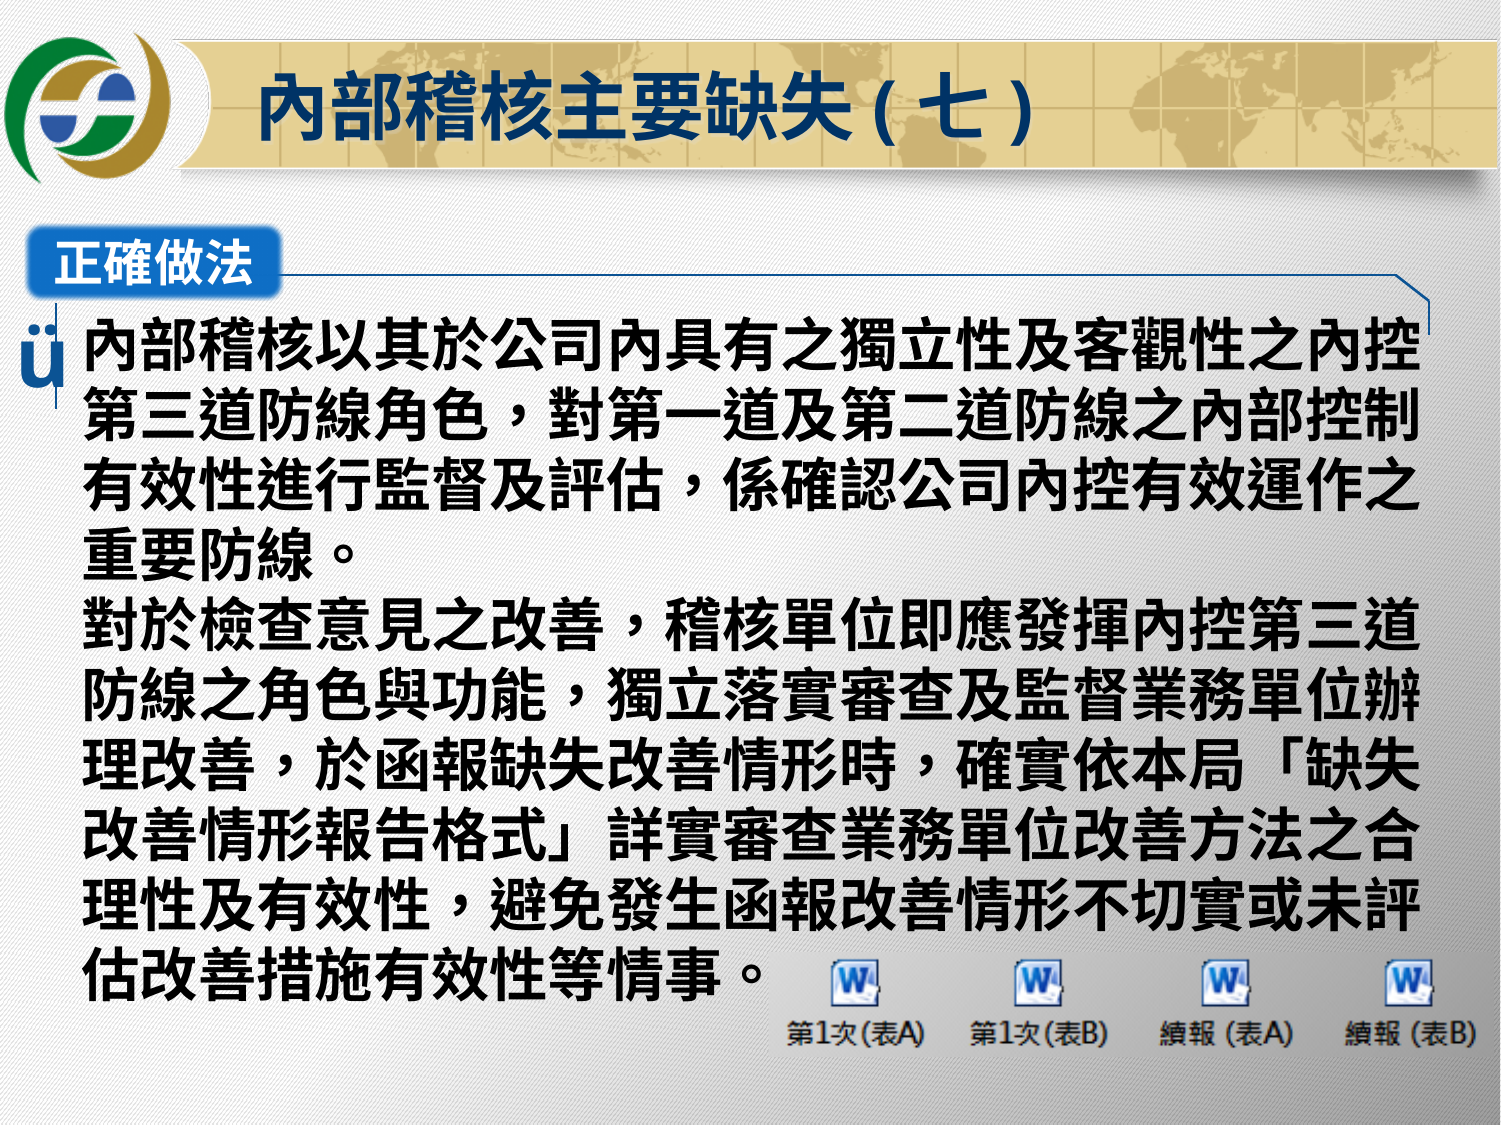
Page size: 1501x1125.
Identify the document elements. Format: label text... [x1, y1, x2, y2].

text_box 內部稽核以其於公司內具有之獨立性及客觀性之內控第三道防線角色，對第一道及第二道防線之內部控制有效性進行監督及評估，係確認公司內控有效運作之重要防線。 對於檢查意見之改善，稽核單位即應發揮內控第三道防線之角色與功能，獨立落實審查及監督業務單位辦理改善，於函報缺失改善情形時，確實依本局「缺失改善情形報告格式」詳實審查業務單位改善方法之合理性及有效性，避免發生函報改善情形不切實或未評估改善措施有效性等情事。 [67, 301, 1429, 1074]
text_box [1395, 274, 1430, 302]
picture [2, 27, 1501, 223]
text_box ü [0, 296, 101, 412]
title 內部稽核主要缺失(七) [239, 41, 1476, 180]
picture [768, 951, 1494, 1057]
text_box 正確做法 [31, 230, 277, 294]
